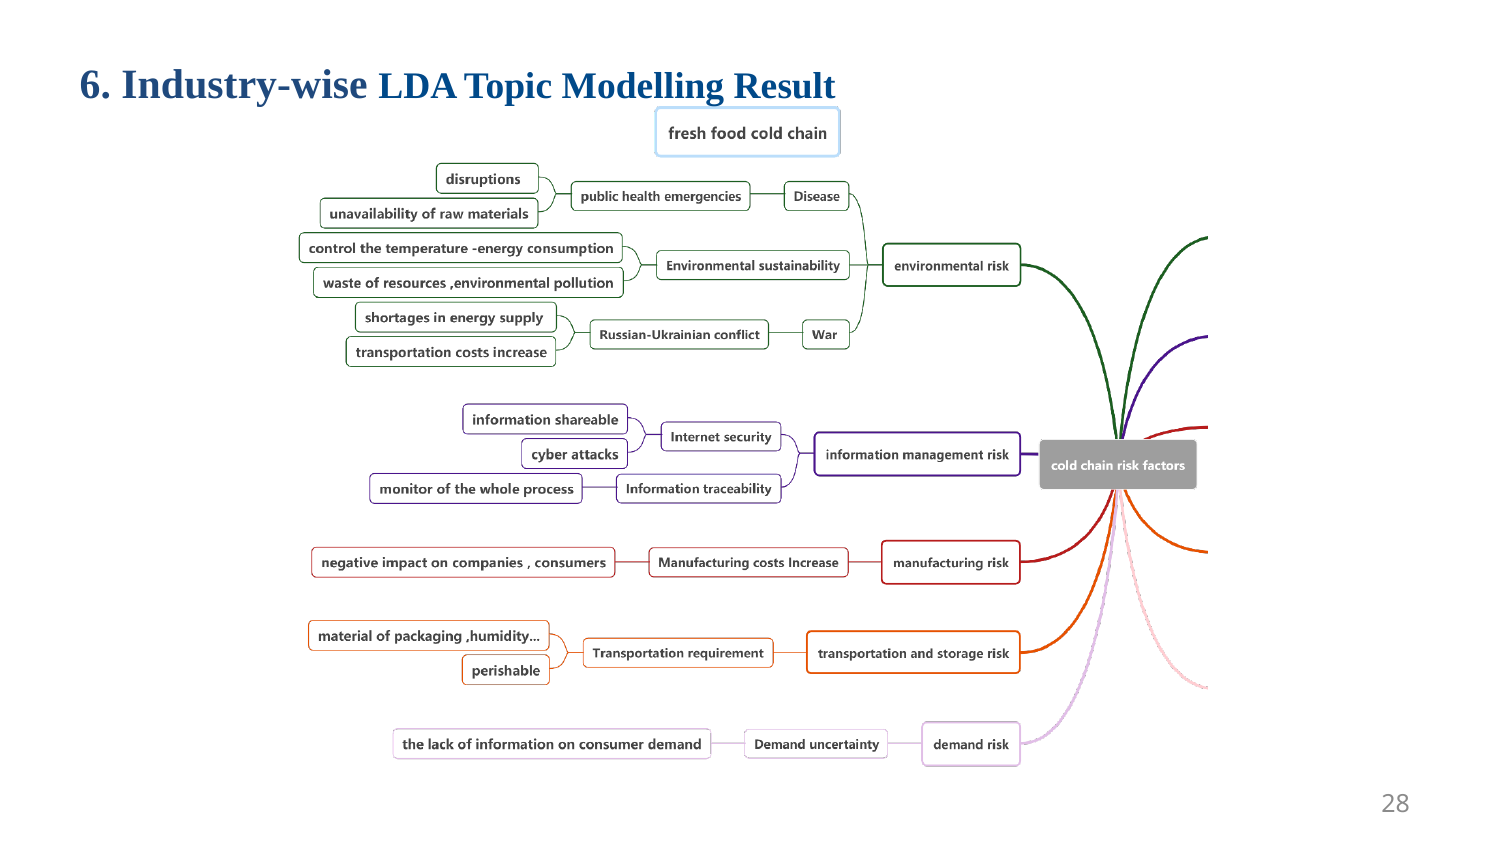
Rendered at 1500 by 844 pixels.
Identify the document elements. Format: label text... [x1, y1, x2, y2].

picture [291, 87, 1209, 783]
text_box 6. Industry-wise LDA Topic Modelling Result [64, 0, 928, 115]
slide_number 28 [1074, 782, 1425, 827]
